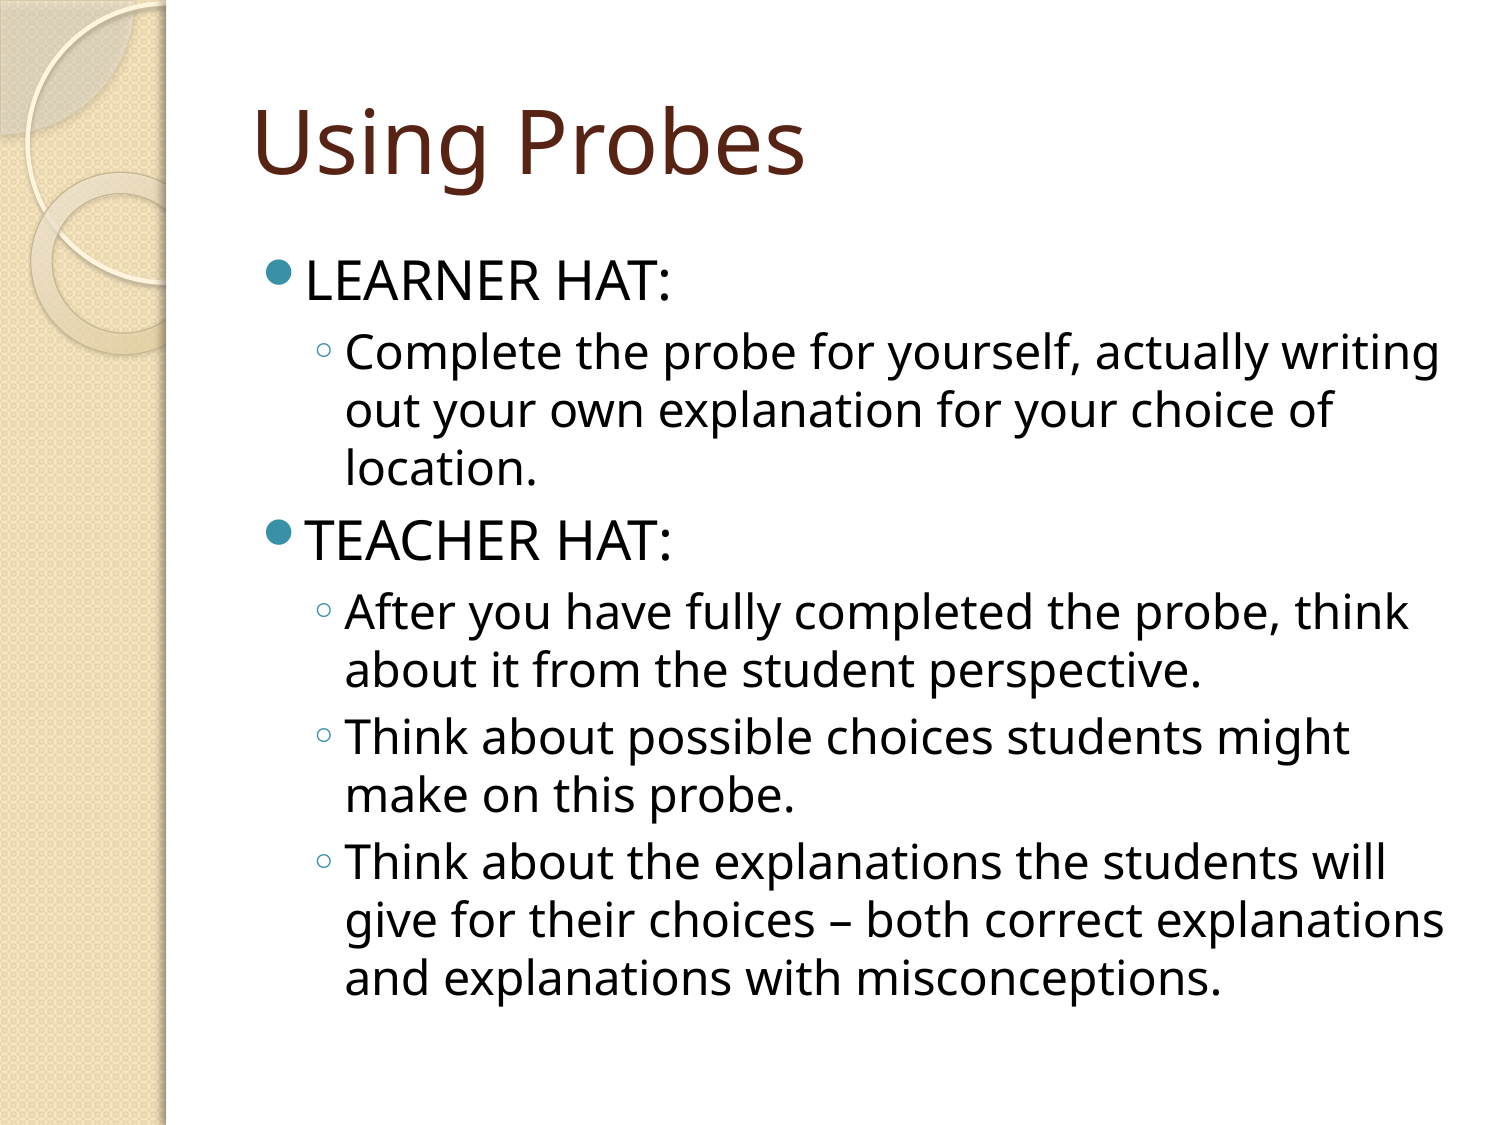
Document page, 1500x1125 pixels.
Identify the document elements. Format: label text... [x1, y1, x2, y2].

list LEARNER HAT: Complete the probe for yourself, actually writing out your own explanation for your choice of location. TEACHER HAT: After you have fully completed the probe, think about it from the student perspective. Think about possible choices students might make on this probe. Think about the explanations the students will give for their choices – both correct explanations and explanations with misconceptions. [235, 237, 1466, 1025]
title Using Probes [235, 45, 1466, 233]
